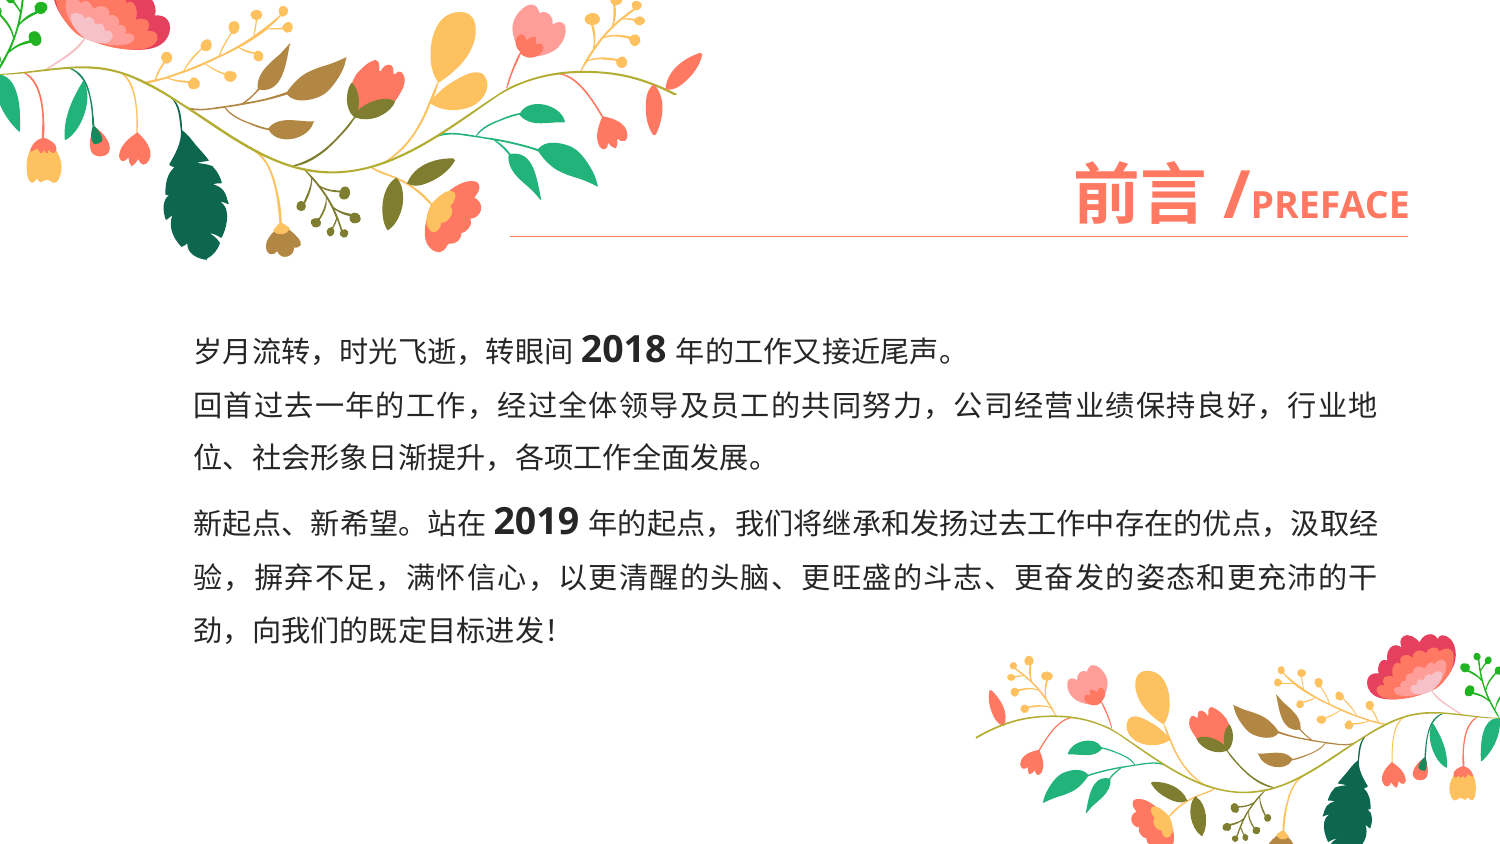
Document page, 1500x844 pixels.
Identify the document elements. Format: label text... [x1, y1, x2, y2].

text_box 岁月流转，时光飞逝，转眼间2018年的工作又接近尾声。 回首过去一年的工作，经过全体领导及员工的共同努力，公司经营业绩保持良好，行业地位、社会形象日渐提升，各项工作全面发展。 新起点、新希望。站在2019年的起点，我们将继承和发扬过去工作中存在的优点，汲取经验，摒弃不足，满怀信心，以更清醒的头脑、更旺盛的斗志、更奋发的姿态和更充沛的干劲，向我们的既定目标进发！ [182, 296, 1390, 653]
text_box 前言/PREFACE [1058, 150, 1429, 233]
